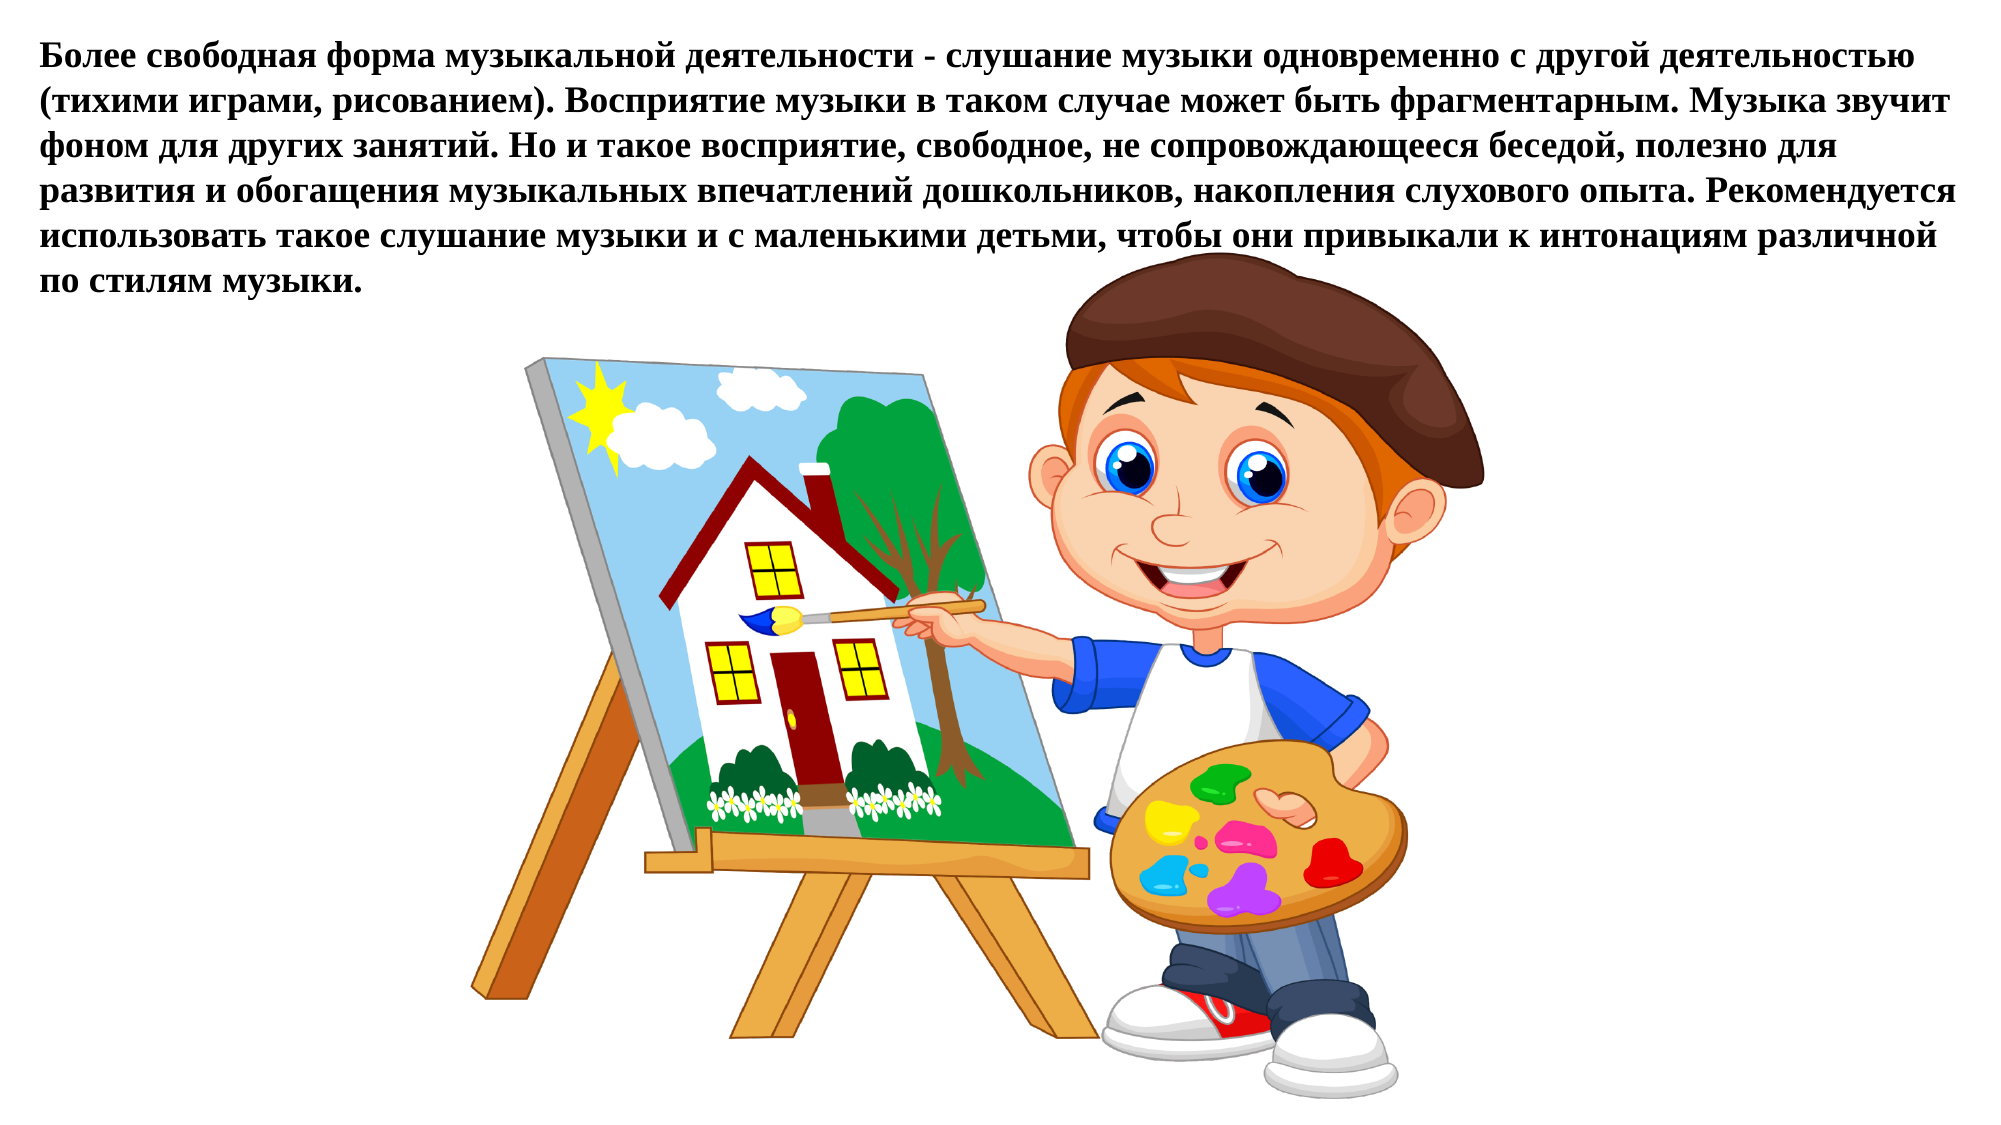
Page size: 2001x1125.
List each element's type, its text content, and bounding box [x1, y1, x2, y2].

picture [465, 248, 1489, 1103]
text_box Более свободная форма музыкальной деятельности - слушание музыки одновременно с другой деятельностью (тихими играми, рисованием). Восприятие музыки в таком случае может быть фрагментарным. Музыка звучит фоном для других занятий. Но и такое восприятие, свободное, не сопровождающееся беседой, полезно для развития и обогащения музыкальных впечатлений дошкольников, накопления слухового опыта. Рекомендуется использовать такое слушание музыки и с маленькими детьми, чтобы они привыкали к интонациям различной по стилям музыки. [24, 22, 1977, 308]
